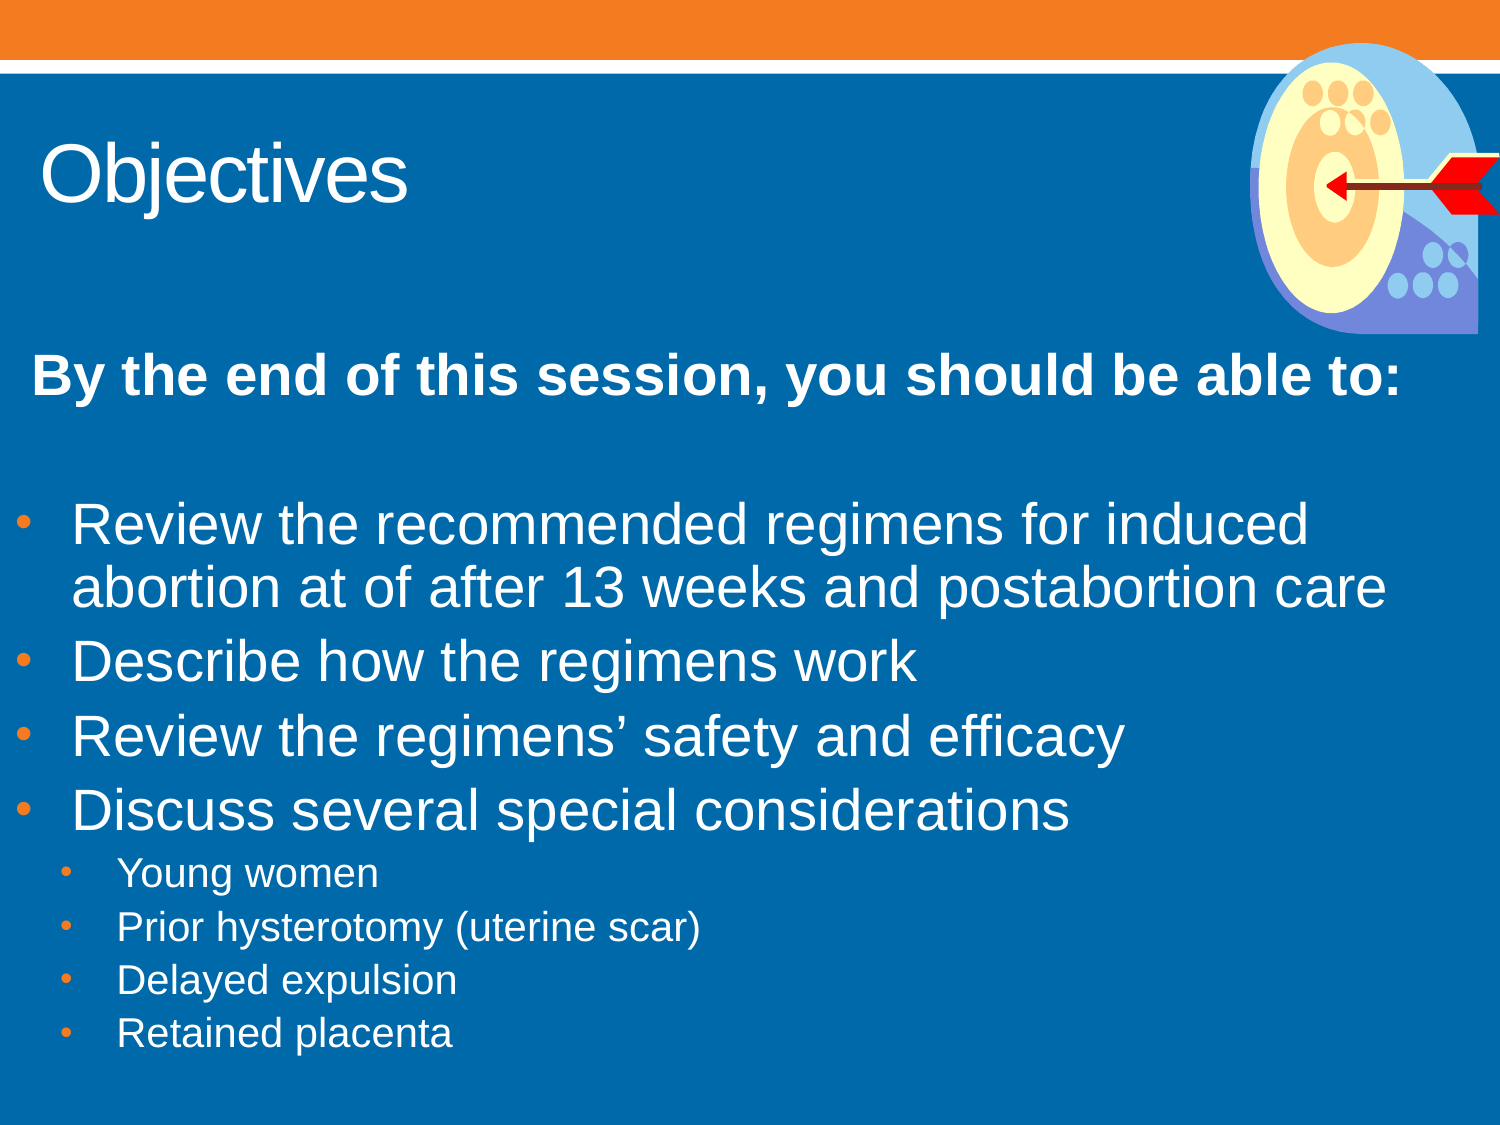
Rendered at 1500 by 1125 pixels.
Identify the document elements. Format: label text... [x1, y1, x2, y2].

title Objectives [24, 87, 1246, 250]
picture [1249, 42, 1500, 335]
list By the end of this session, you should be able to: Review the recommended regimens for induced abortion at of after 13 weeks and postabortion care Describe how the regimens work Review the regimens’ safety and efficacy Discuss several special considerations Young women Prior hysterotomy (uterine scar) Delayed expulsion Retained placenta [0, 337, 1488, 1125]
